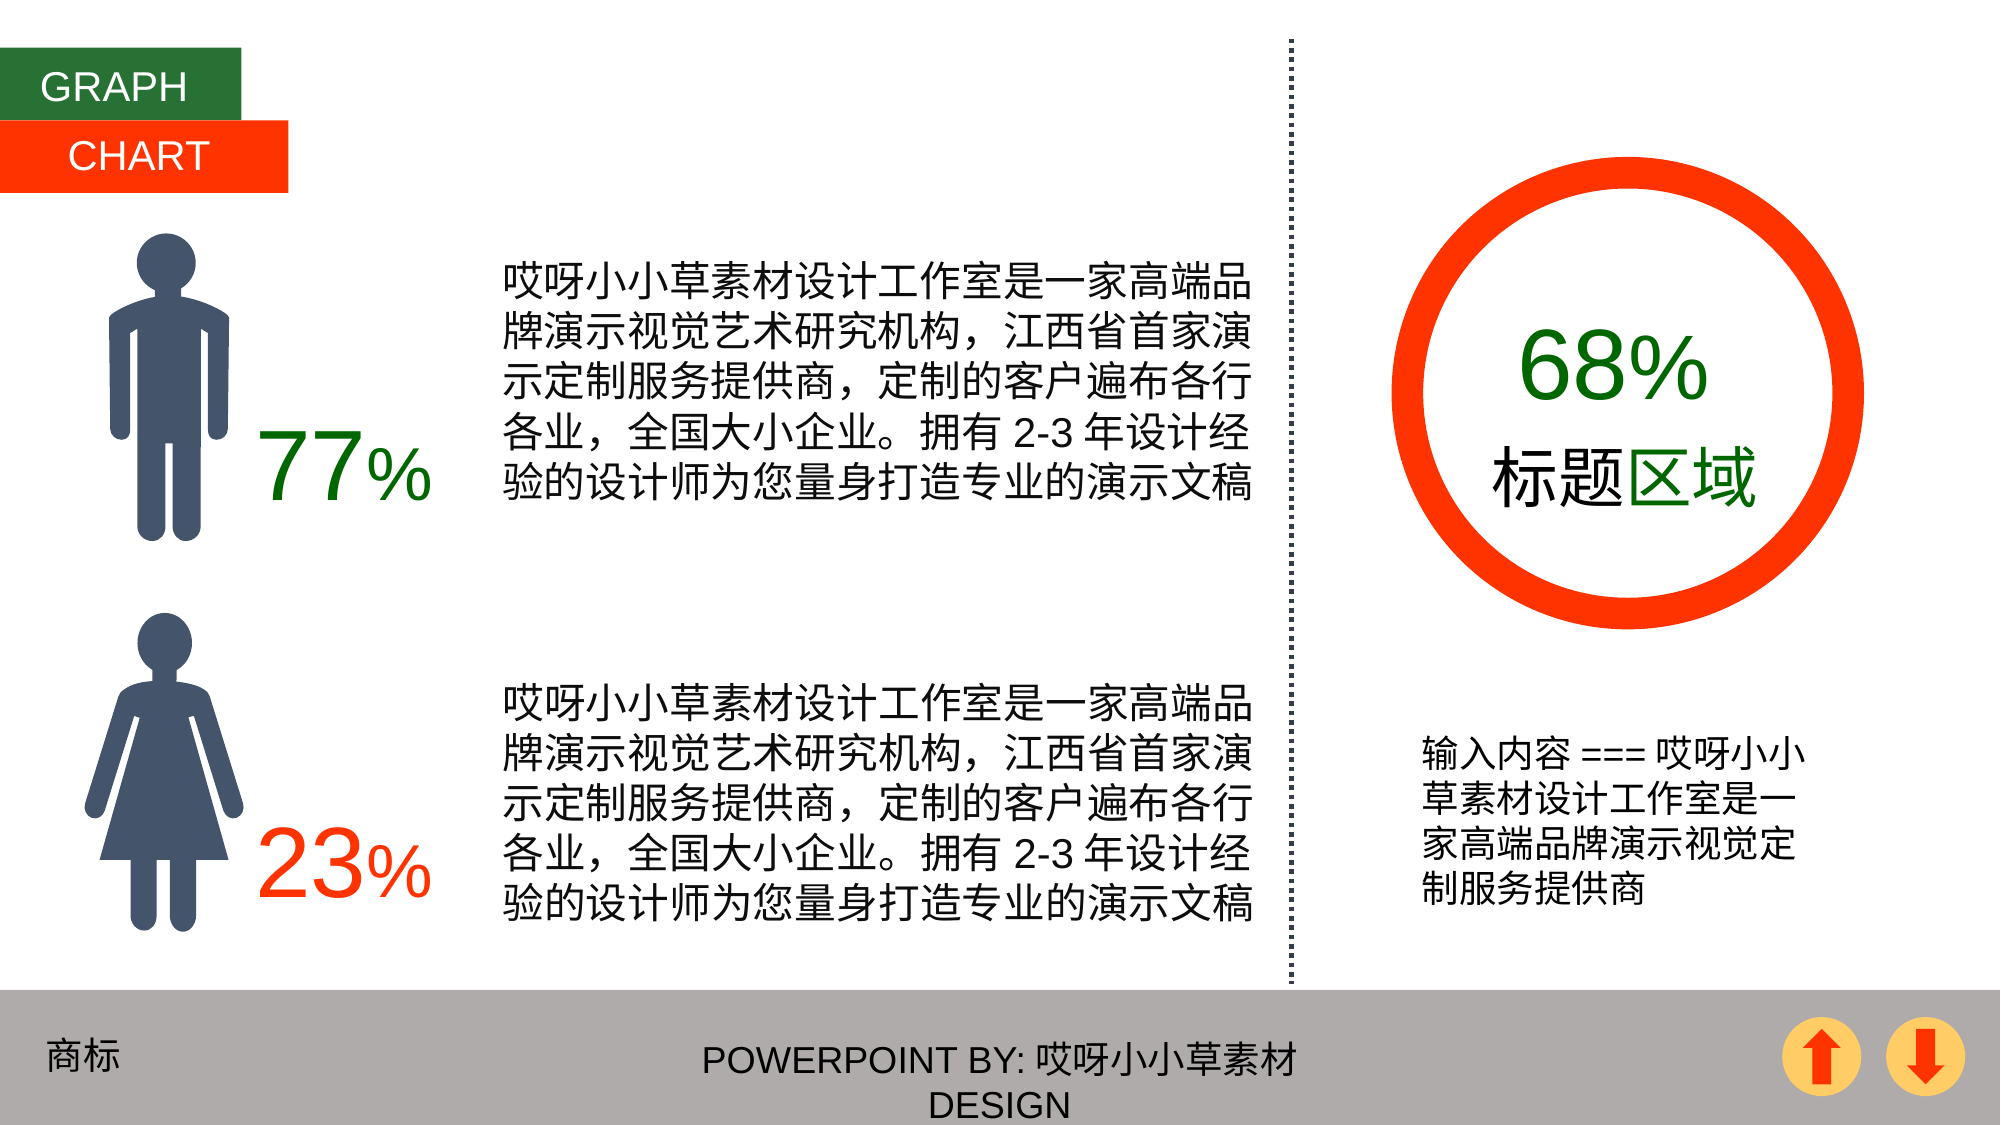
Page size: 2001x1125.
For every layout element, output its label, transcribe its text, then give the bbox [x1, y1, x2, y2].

text_box 68% [1502, 291, 1754, 427]
text_box 哎呀小小草素材设计工作室是一家高端品牌演示视觉艺术研究机构，江西省首家演示定制服务提供商，定制的客户遍布各行各业，全国大小企业。拥有2-3年设计经验的设计师为您量身打造专业的演示文稿 [487, 247, 1288, 513]
text_box CHART [52, 120, 245, 186]
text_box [83, 612, 245, 932]
text_box 输入内容===哎呀小小草素材设计工作室是一家高端品牌演示视觉定制服务提供商 [1406, 722, 1849, 917]
text_box [1390, 155, 1866, 631]
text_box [108, 233, 230, 541]
text_box 哎呀小小草素材设计工作室是一家高端品牌演示视觉艺术研究机构，江西省首家演示定制服务提供商，定制的客户遍布各行各业，全国大小企业。拥有2-3年设计经验的设计师为您量身打造专业的演示文稿 [487, 669, 1289, 935]
text_box 23% [245, 789, 489, 925]
text_box GRAPH [25, 52, 230, 118]
text_box 77% [240, 393, 489, 528]
text_box 标题区域 [1476, 428, 1779, 523]
